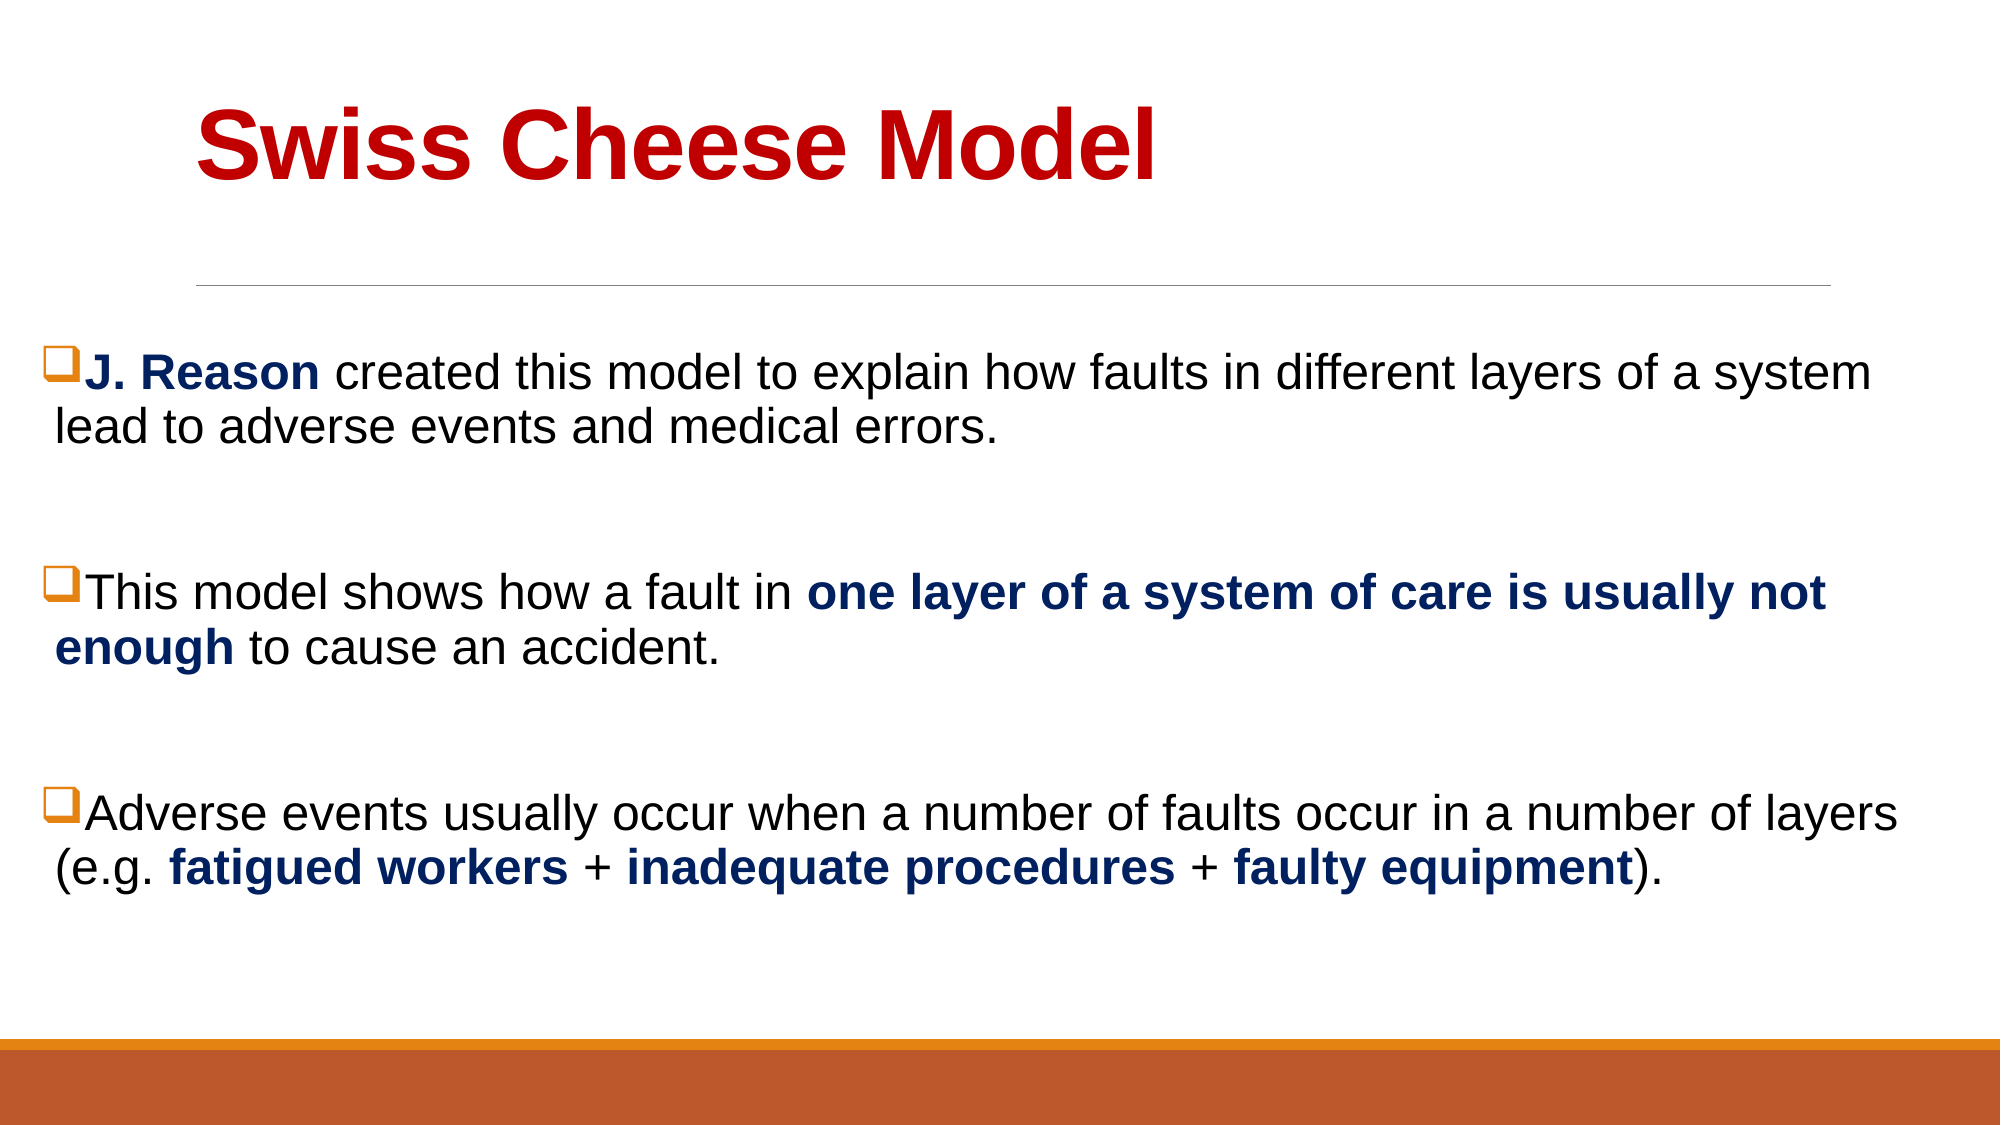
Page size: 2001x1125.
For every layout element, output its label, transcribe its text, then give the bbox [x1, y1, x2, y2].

title Swiss Cheese Model [180, 47, 1830, 208]
list J. Reason created this model to explain how faults in different layers of a system lead to adverse events and medical errors. This model shows how a fault in one layer of a system of care is usually not enough to cause an accident. Adverse events usually occur when a number of faults occur in a number of layers (e.g. fatigued workers + inadequate procedures + faulty equipment). [39, 249, 1929, 1013]
